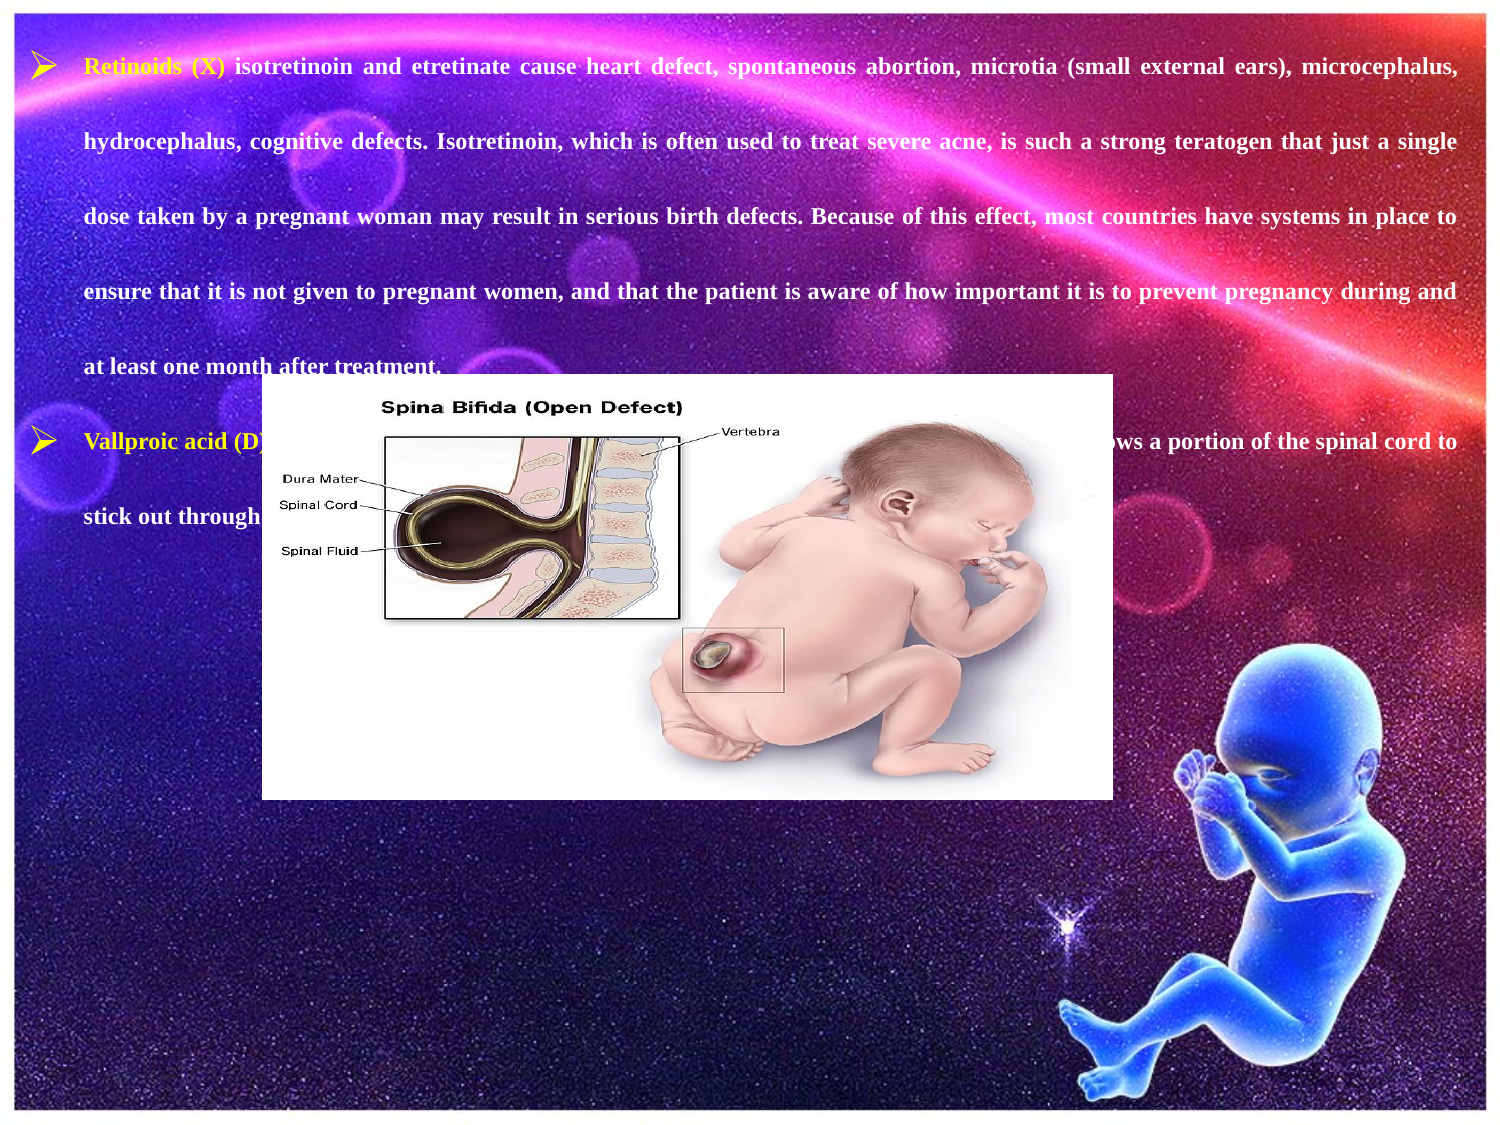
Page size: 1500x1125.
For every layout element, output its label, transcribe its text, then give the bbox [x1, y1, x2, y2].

text_box [76, 712, 1052, 978]
picture [0, 0, 1500, 1125]
list Retinoids (X) isotretinoin and etretinate cause heart defect, spontaneous abortion, microtia (small external ears), microcephalus, hydrocephalus, cognitive defects. Isotretinoin, which is often used to treat severe acne, is such a strong teratogen that just a single dose taken by a pregnant woman may result in serious birth defects. Because of this effect, most countries have systems in place to ensure that it is not given to pregnant women, and that the patient is aware of how important it is to prevent pregnancy during and at least one month after treatment. Vallproic acid (D) causes SPINA BIFIDA (incomplete closure of the embryonic neural tube, this allows a portion of the spinal cord to stick out through the opening in the bones), facial anomalies, slow development. Vitamin A (>18000-25000 lU/day) (X) causes Microtia, craniofacial, CNS and cardiac anomalies, bowel atresia, limb reductions and urinary tract defects. Medical guidelines also suggest that pregnant women should limit vitamin A intake to about 700 μg/day, as it has teratogenic potential when consumed in excess. [12, 12, 1475, 650]
